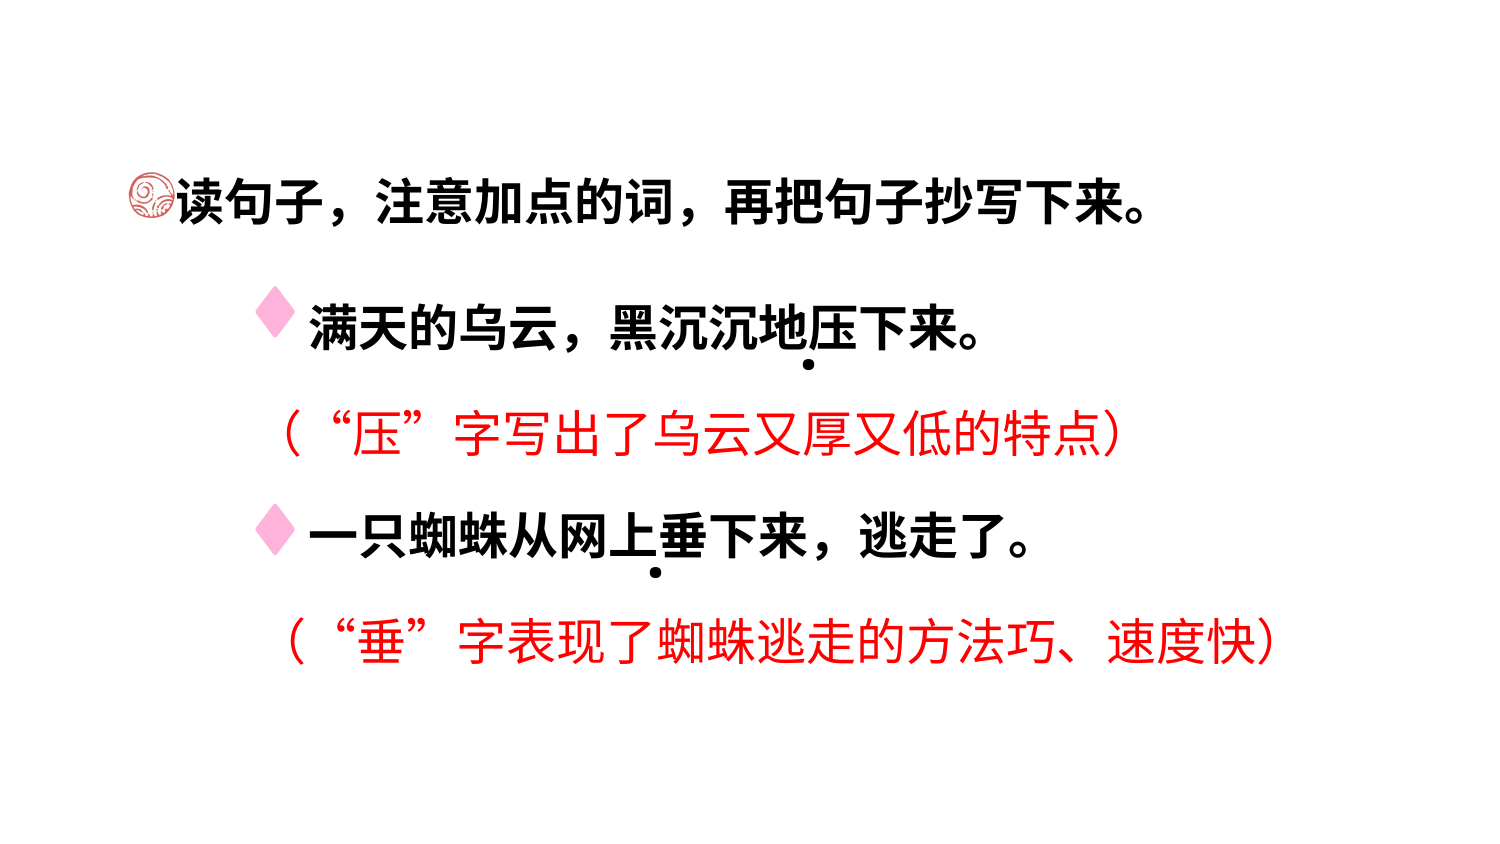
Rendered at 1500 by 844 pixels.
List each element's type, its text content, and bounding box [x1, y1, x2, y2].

text_box · [631, 522, 719, 572]
text_box · [784, 314, 872, 410]
text_box 读句子，注意加点的词，再把句子抄写下来。 [128, 147, 1256, 237]
text_box [255, 286, 295, 338]
text_box 满天的乌云，黑沉沉地压下来。 [217, 258, 1076, 364]
text_box 一只蜘蛛从网上垂下来，逃走了。 [217, 467, 1091, 572]
text_box （“垂”字表现了蜘蛛逃走的方法巧、速度快） [150, 572, 1341, 678]
text_box [255, 503, 295, 556]
picture [128, 170, 177, 220]
text_box （“压”字写出了乌云又厚又低的特点） [147, 364, 1314, 470]
